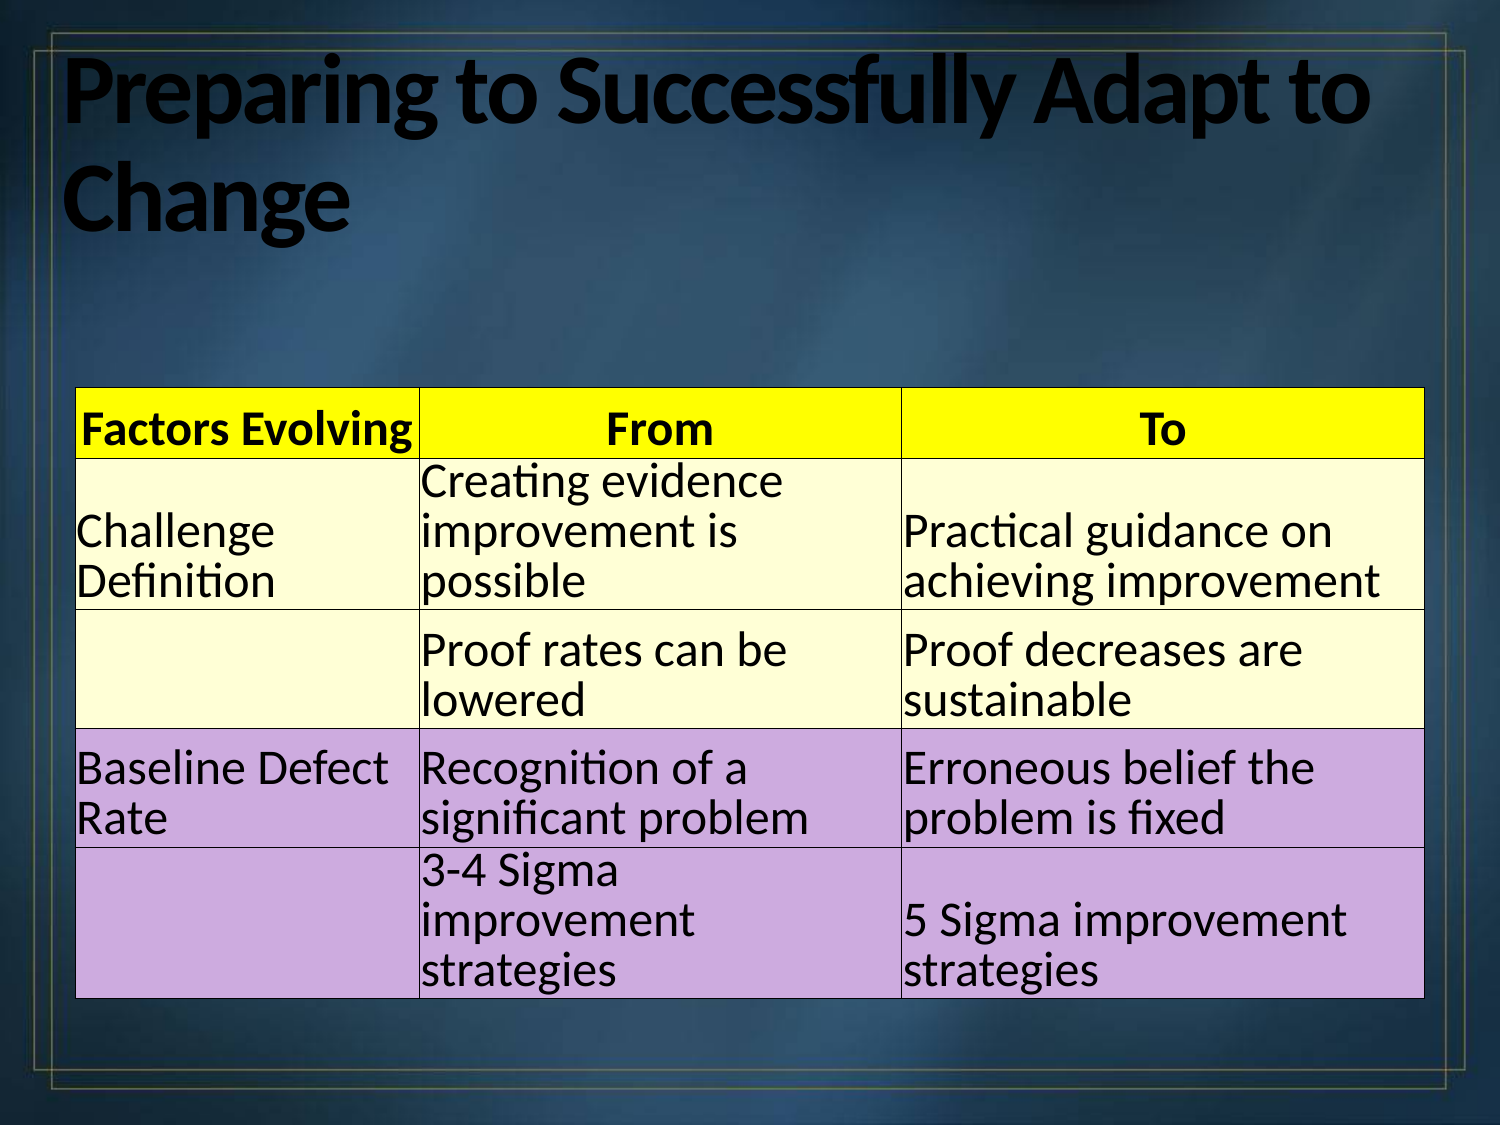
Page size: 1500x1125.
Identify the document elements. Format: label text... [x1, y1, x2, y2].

table_cell Erroneous belief the problem is fixed [902, 729, 1424, 847]
table_cell 3-4 Sigma improvement strategies [420, 848, 901, 998]
table_cell Proof rates can be lowered [420, 610, 901, 728]
table_cell Practical guidance on achieving improvement [902, 459, 1424, 609]
table_cell Recognition of a significant problem [420, 729, 901, 847]
table_cell Proof decreases are sustainable [902, 610, 1424, 728]
table_header From [420, 388, 901, 458]
picture [0, 0, 1500, 1125]
table_cell [76, 848, 419, 998]
table_cell [76, 610, 419, 728]
table_cell Baseline Defect Rate [76, 729, 419, 847]
table_header To [902, 388, 1424, 458]
table_cell 5 Sigma improvement strategies [902, 848, 1424, 998]
table_cell Creating evidence improvement is possible [420, 459, 901, 609]
title Preparing to Successfully Adapt to Change [62, 37, 1438, 367]
table_header Factors Evolving [76, 388, 419, 458]
table_cell Challenge Definition [76, 459, 419, 609]
